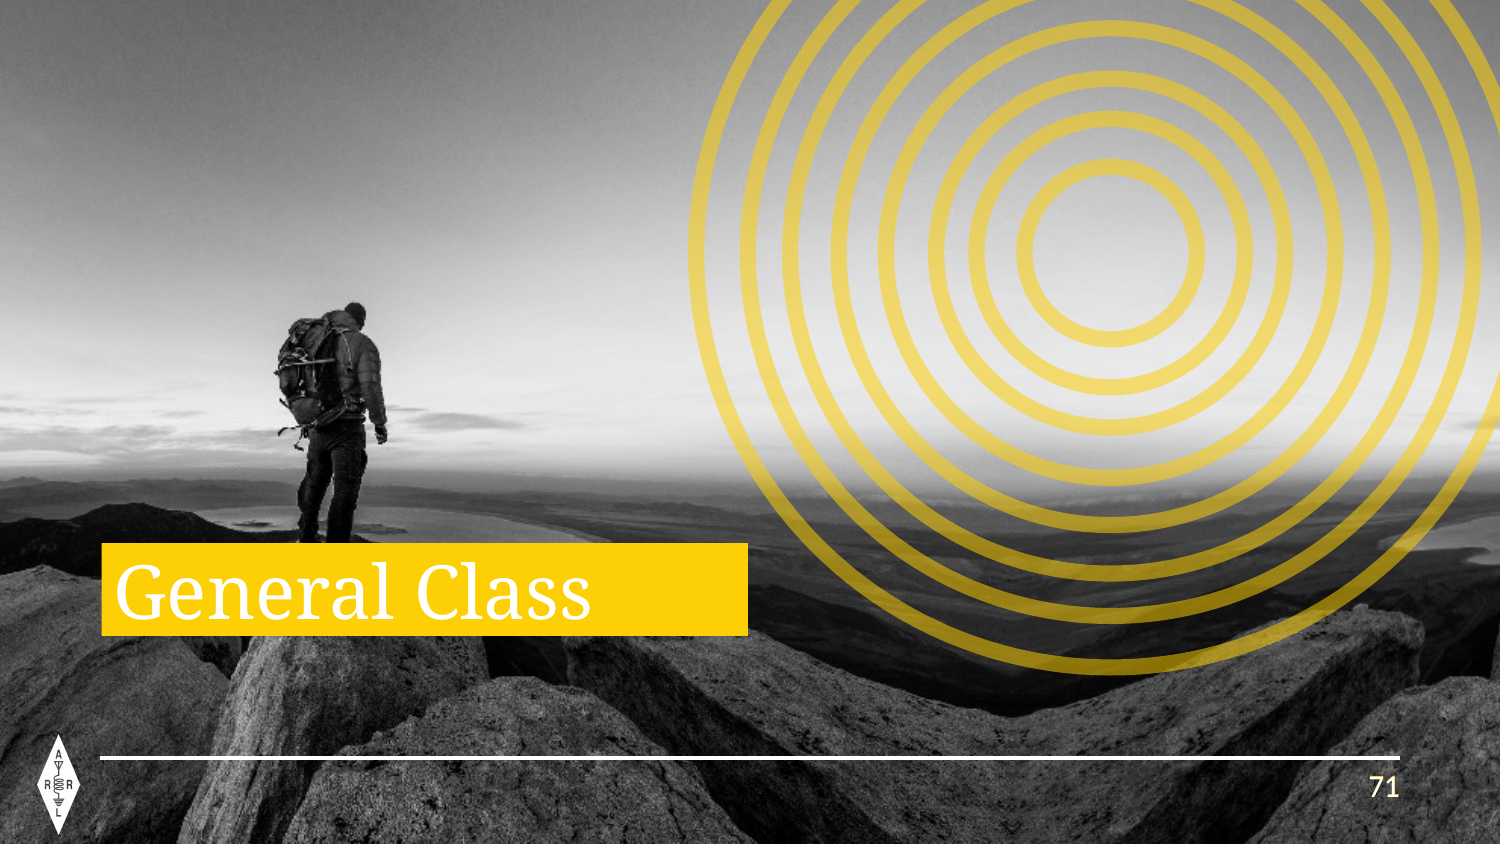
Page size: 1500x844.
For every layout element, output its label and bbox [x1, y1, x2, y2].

picture [0, 0, 1500, 844]
text_box [37, 734, 1400, 835]
text_box [696, 0, 1500, 668]
